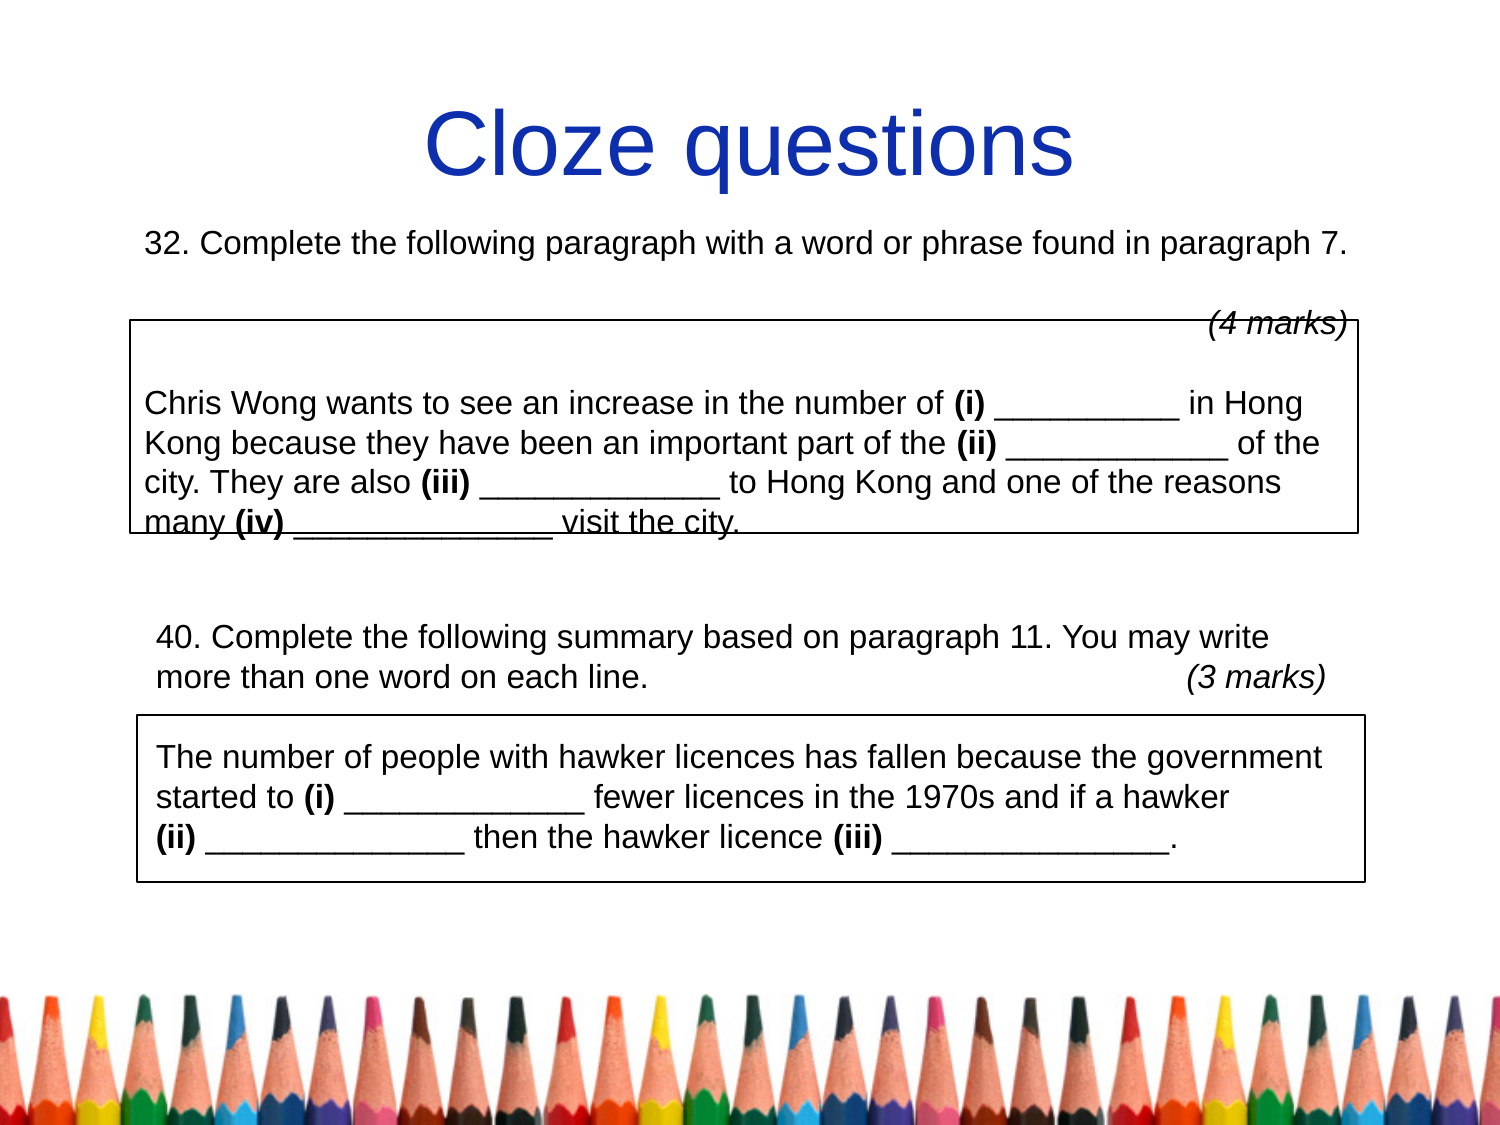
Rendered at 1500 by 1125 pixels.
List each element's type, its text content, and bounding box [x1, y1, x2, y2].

title Cloze questions [75, 45, 1425, 233]
picture [0, 0, 1500, 1125]
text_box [129, 213, 1382, 947]
